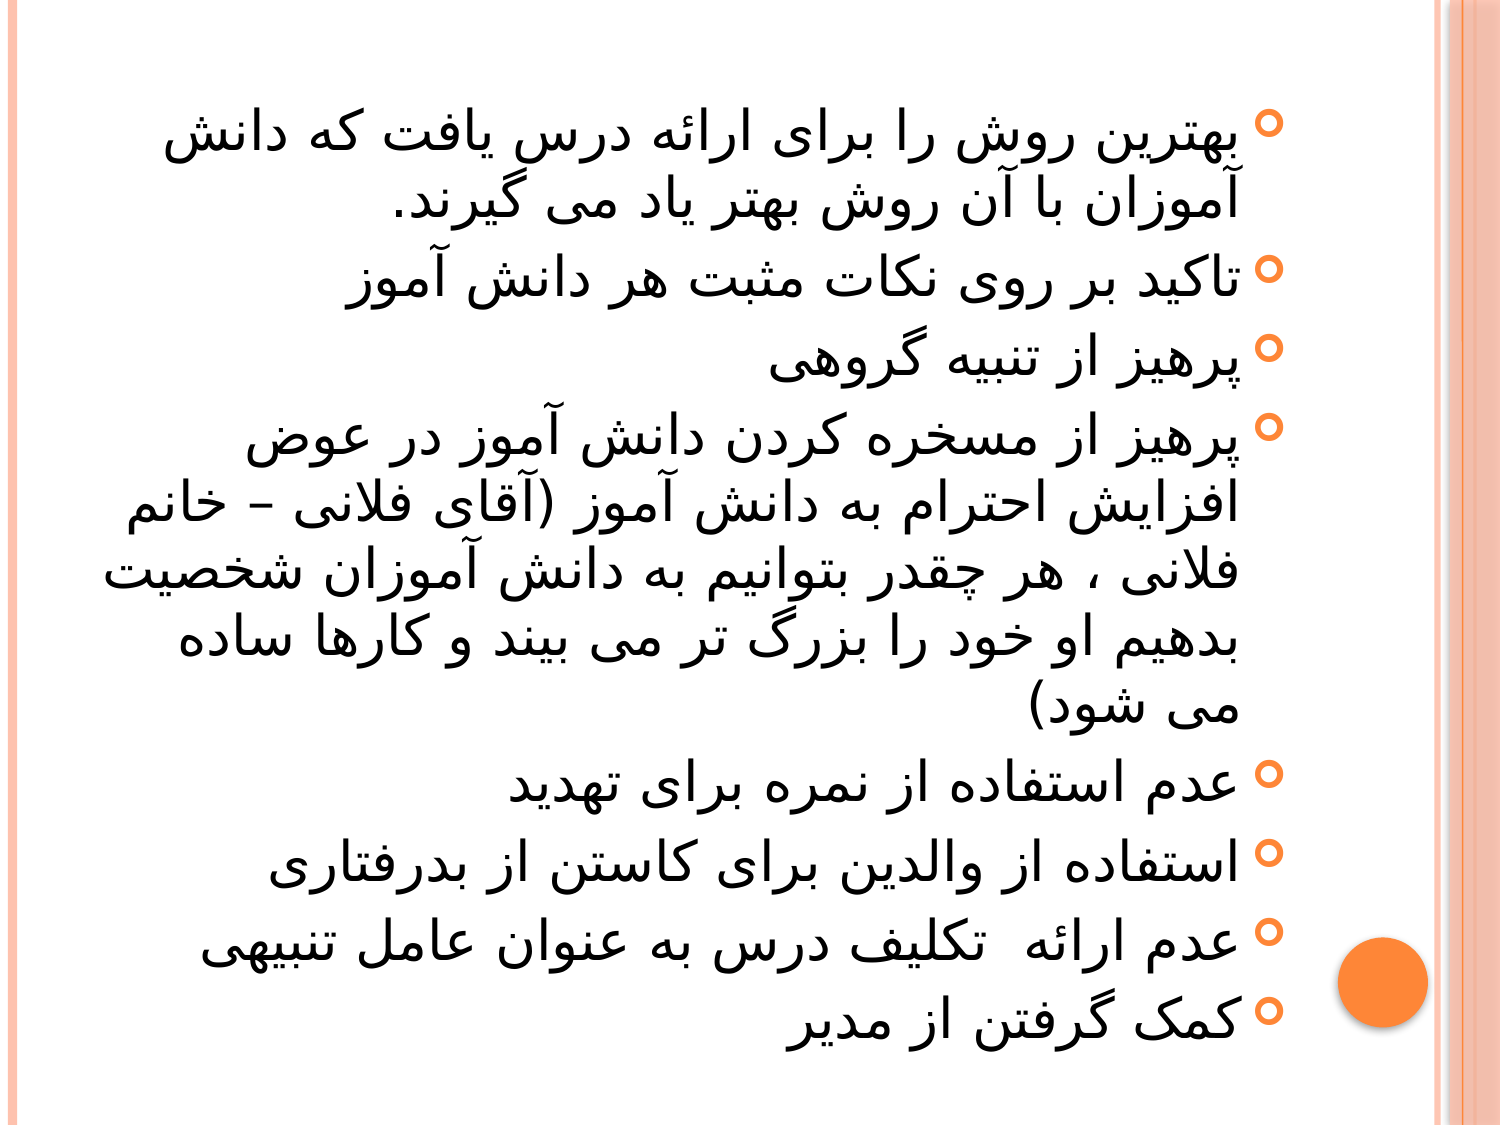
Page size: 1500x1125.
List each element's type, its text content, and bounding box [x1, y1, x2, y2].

list بهترین روش را برای ارائه درس یافت که دانش آموزان با آن روش بهتر یاد می گیرند. تاکید بر روی نکات مثبت هر دانش آموز پرهیز از تنبیه گروهی پرهیز از مسخره کردن دانش آموز در عوض افزایش احترام به دانش آموز (آقای فلانی – خانم فلانی ، هر چقدر بتوانیم به دانش آموزان شخصیت بدهیم او خود را بزرگ تر می بیند و کارها ساده می شود) عدم استفاده از نمره برای تهدید استفاده از والدین برای کاستن از بدرفتاری عدم ارائه تکلیف درس به عنوان عامل تنبیهی کمک گرفتن از مدیر [75, 87, 1300, 1062]
